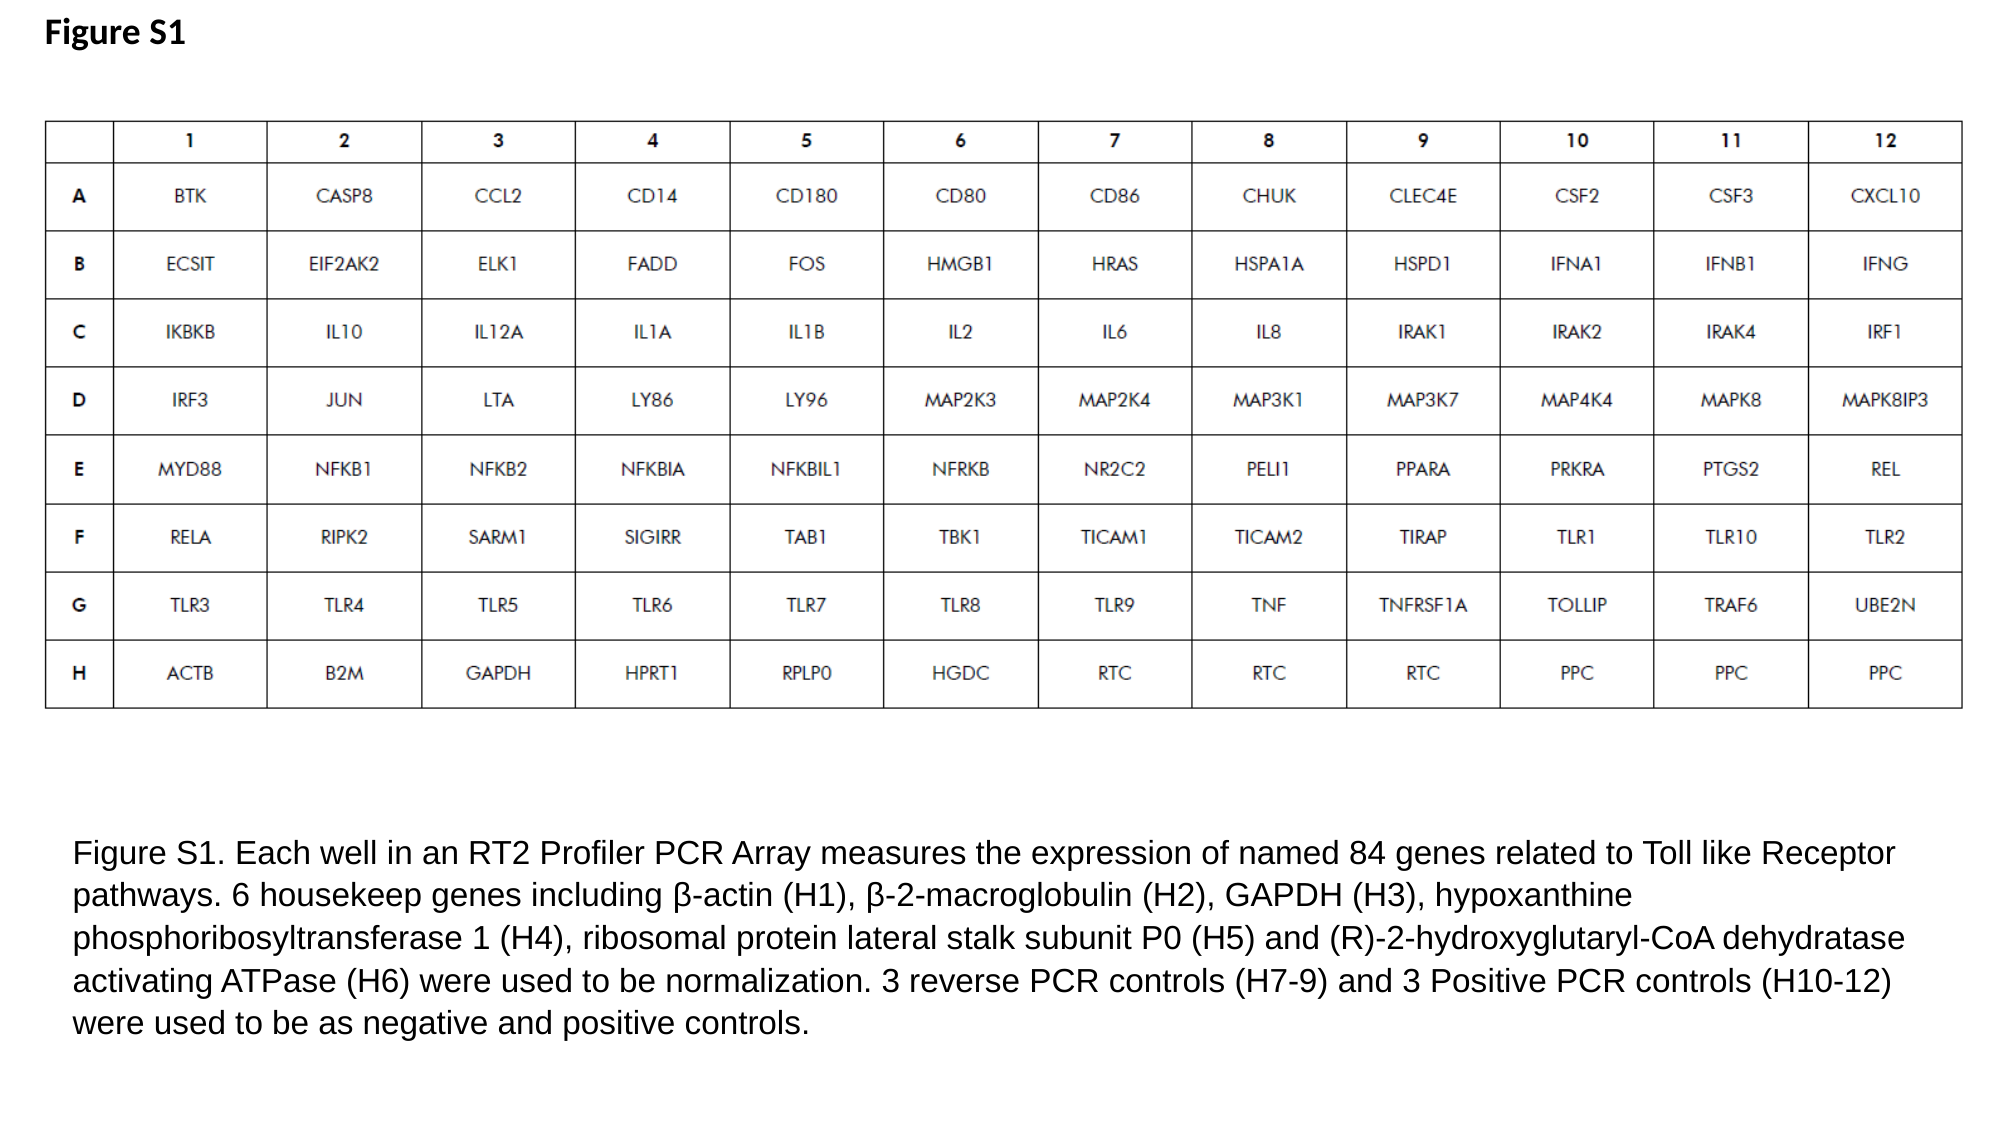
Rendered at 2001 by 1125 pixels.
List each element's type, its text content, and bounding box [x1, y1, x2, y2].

text_box Figure S1 [29, 0, 228, 60]
picture [29, 77, 1973, 728]
text_box Figure S1. Each well in an RT2 Profiler PCR Array measures the expression of named 84 genes related to Toll like Receptor pathways. 6 housekeep genes including β-actin (H1), β-2-macroglobulin (H2), GAPDH (H3), hypoxanthine phosphoribosyltransferase 1 (H4), ribosomal protein lateral stalk subunit P0 (H5) and (R)-2-hydroxyglutaryl-CoA dehydratase activating ATPase (H6) were used to be normalization. 3 reverse PCR controls (H7-9) and 3 Positive PCR controls (H10-12) were used to be as negative and positive controls. [57, 820, 1942, 1049]
